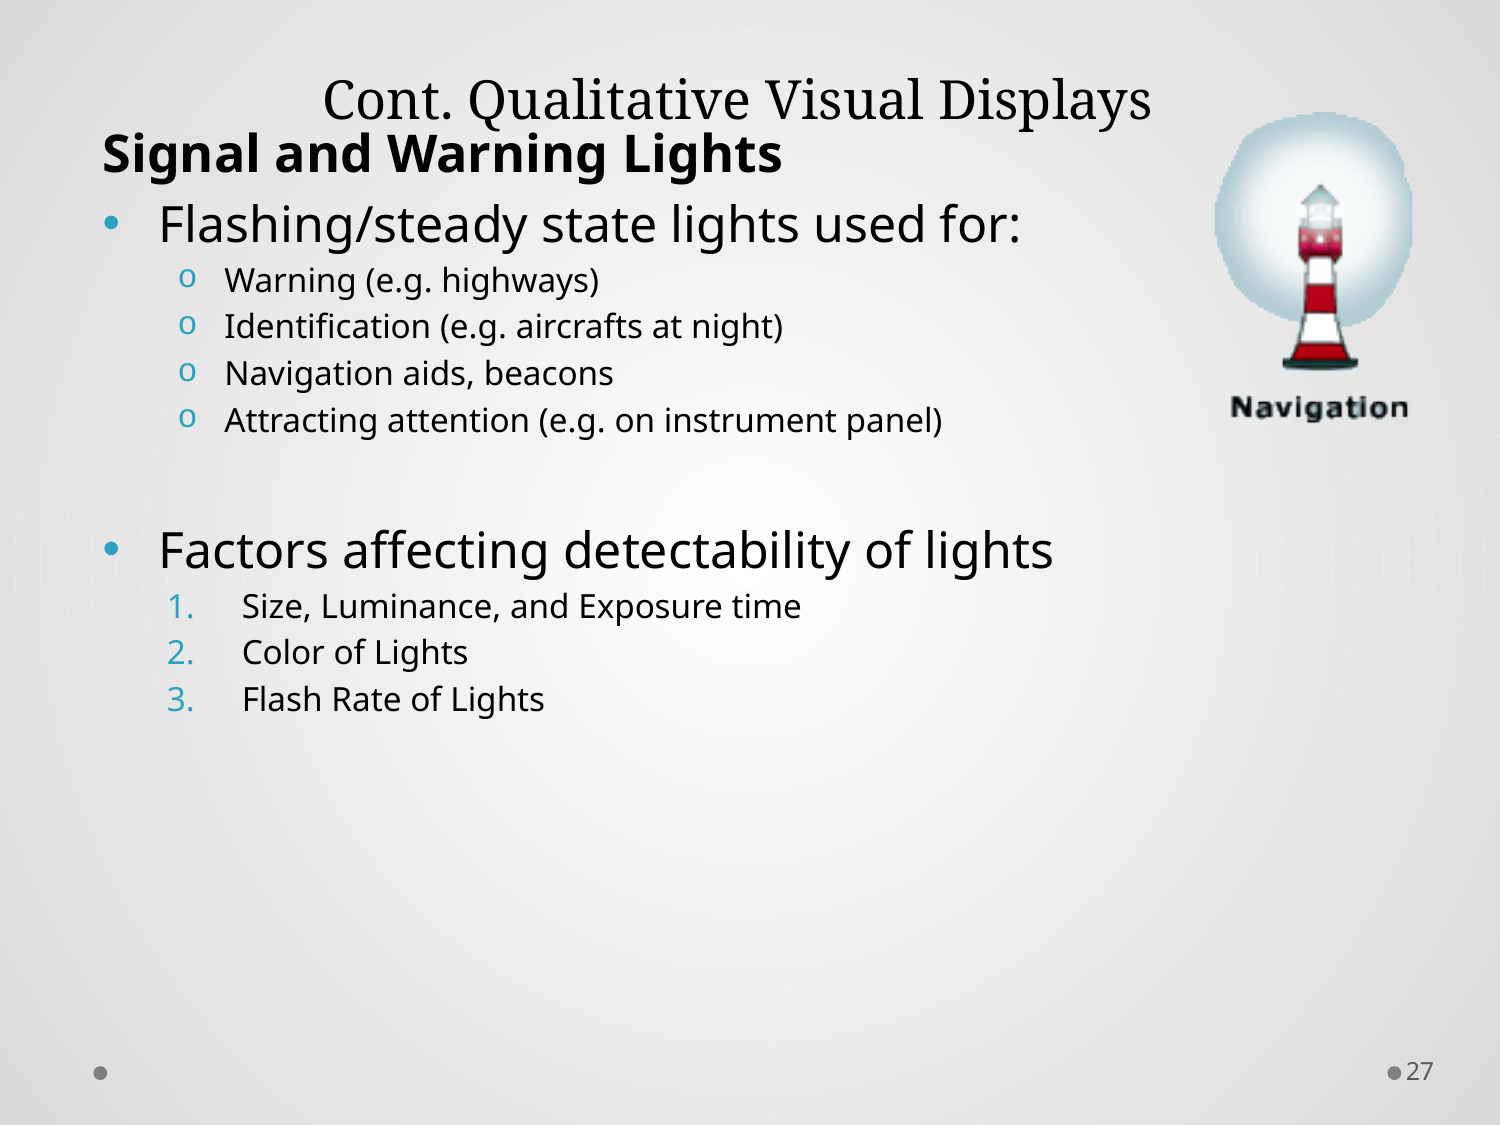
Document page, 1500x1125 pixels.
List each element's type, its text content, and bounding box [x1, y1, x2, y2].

title Cont. Qualitative Visual Displays [62, 37, 1413, 138]
picture [1212, 112, 1426, 443]
slide_number 27 [1401, 1042, 1494, 1103]
list Signal and Warning Lights Flashing/steady state lights used for: Warning (e.g. highways) Identification (e.g. aircrafts at night) Navigation aids, beacons Attracting attention (e.g. on instrument panel) Factors affecting detectability of lights Size, Luminance, and Exposure time Color of Lights Flash Rate of Lights [87, 112, 1438, 1125]
